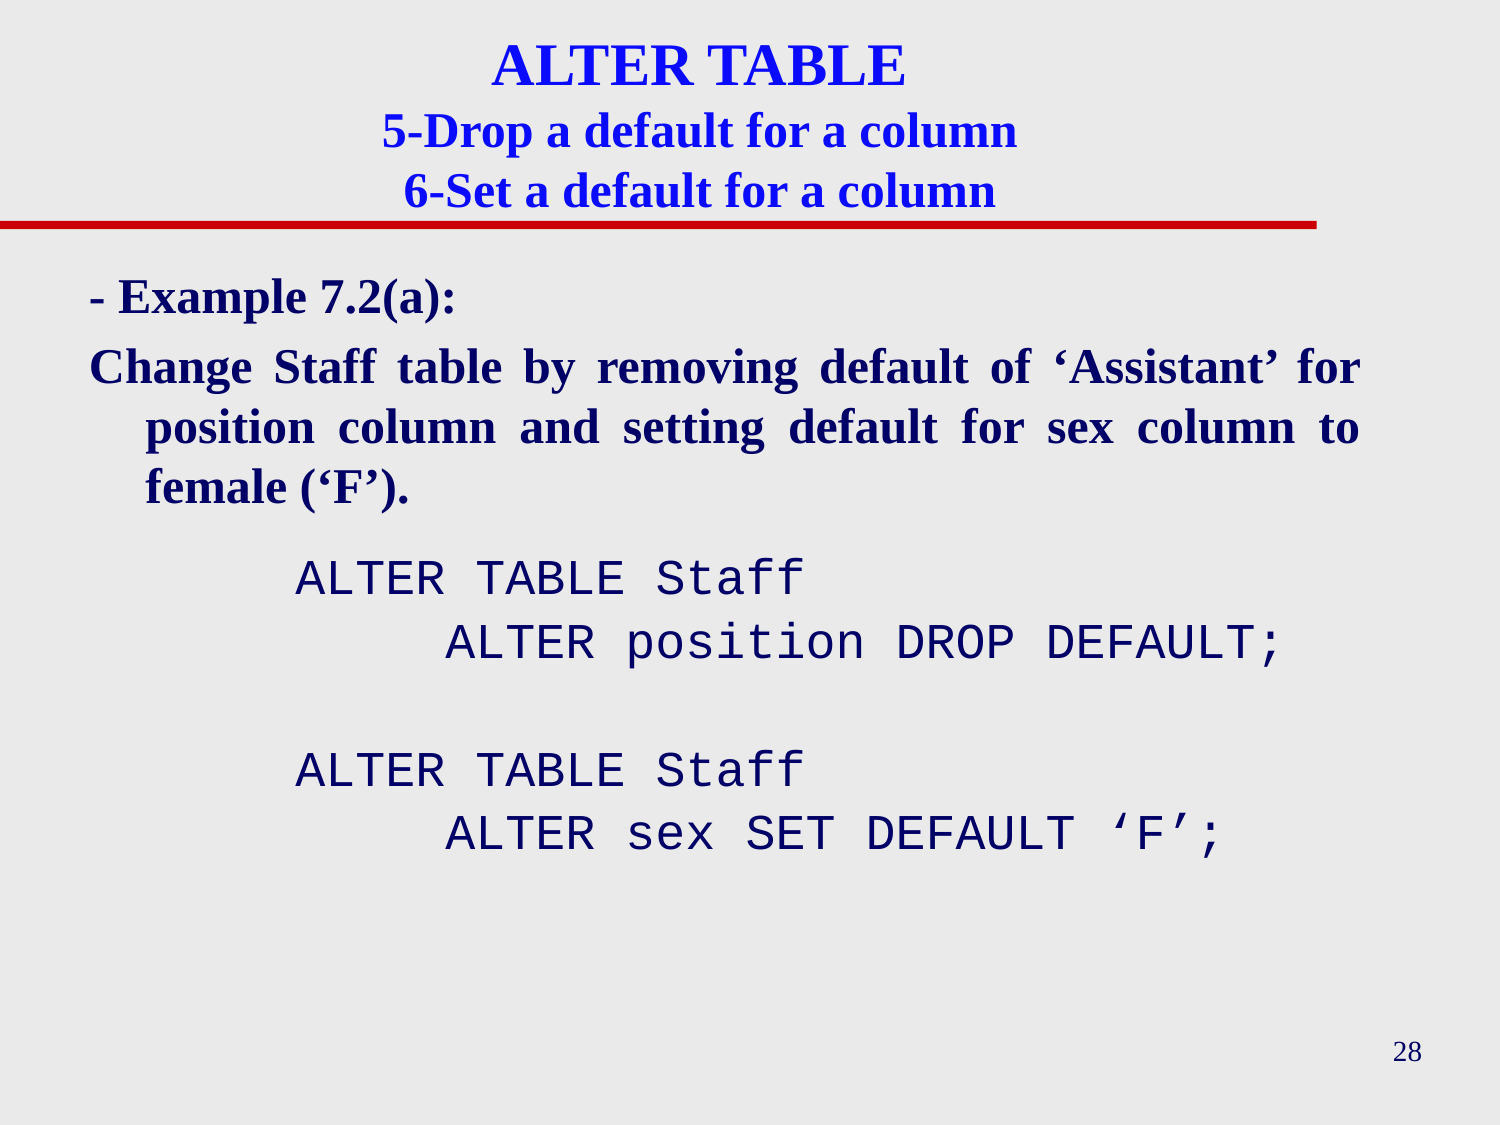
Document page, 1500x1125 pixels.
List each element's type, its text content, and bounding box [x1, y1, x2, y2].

list - Example 7.2(a): Change Staff table by removing default of ‘Assistant’ for position column and setting default for sex column to female (‘F’). ALTER TABLE Staff ALTER position DROP DEFAULT; ALTER TABLE Staff ALTER sex SET DEFAULT ‘F’; [73, 255, 1377, 931]
title ALTER TABLE 5-Drop a default for a column 6-Set a default for a column [62, 43, 1338, 226]
slide_number 28 [1124, 1012, 1438, 1088]
